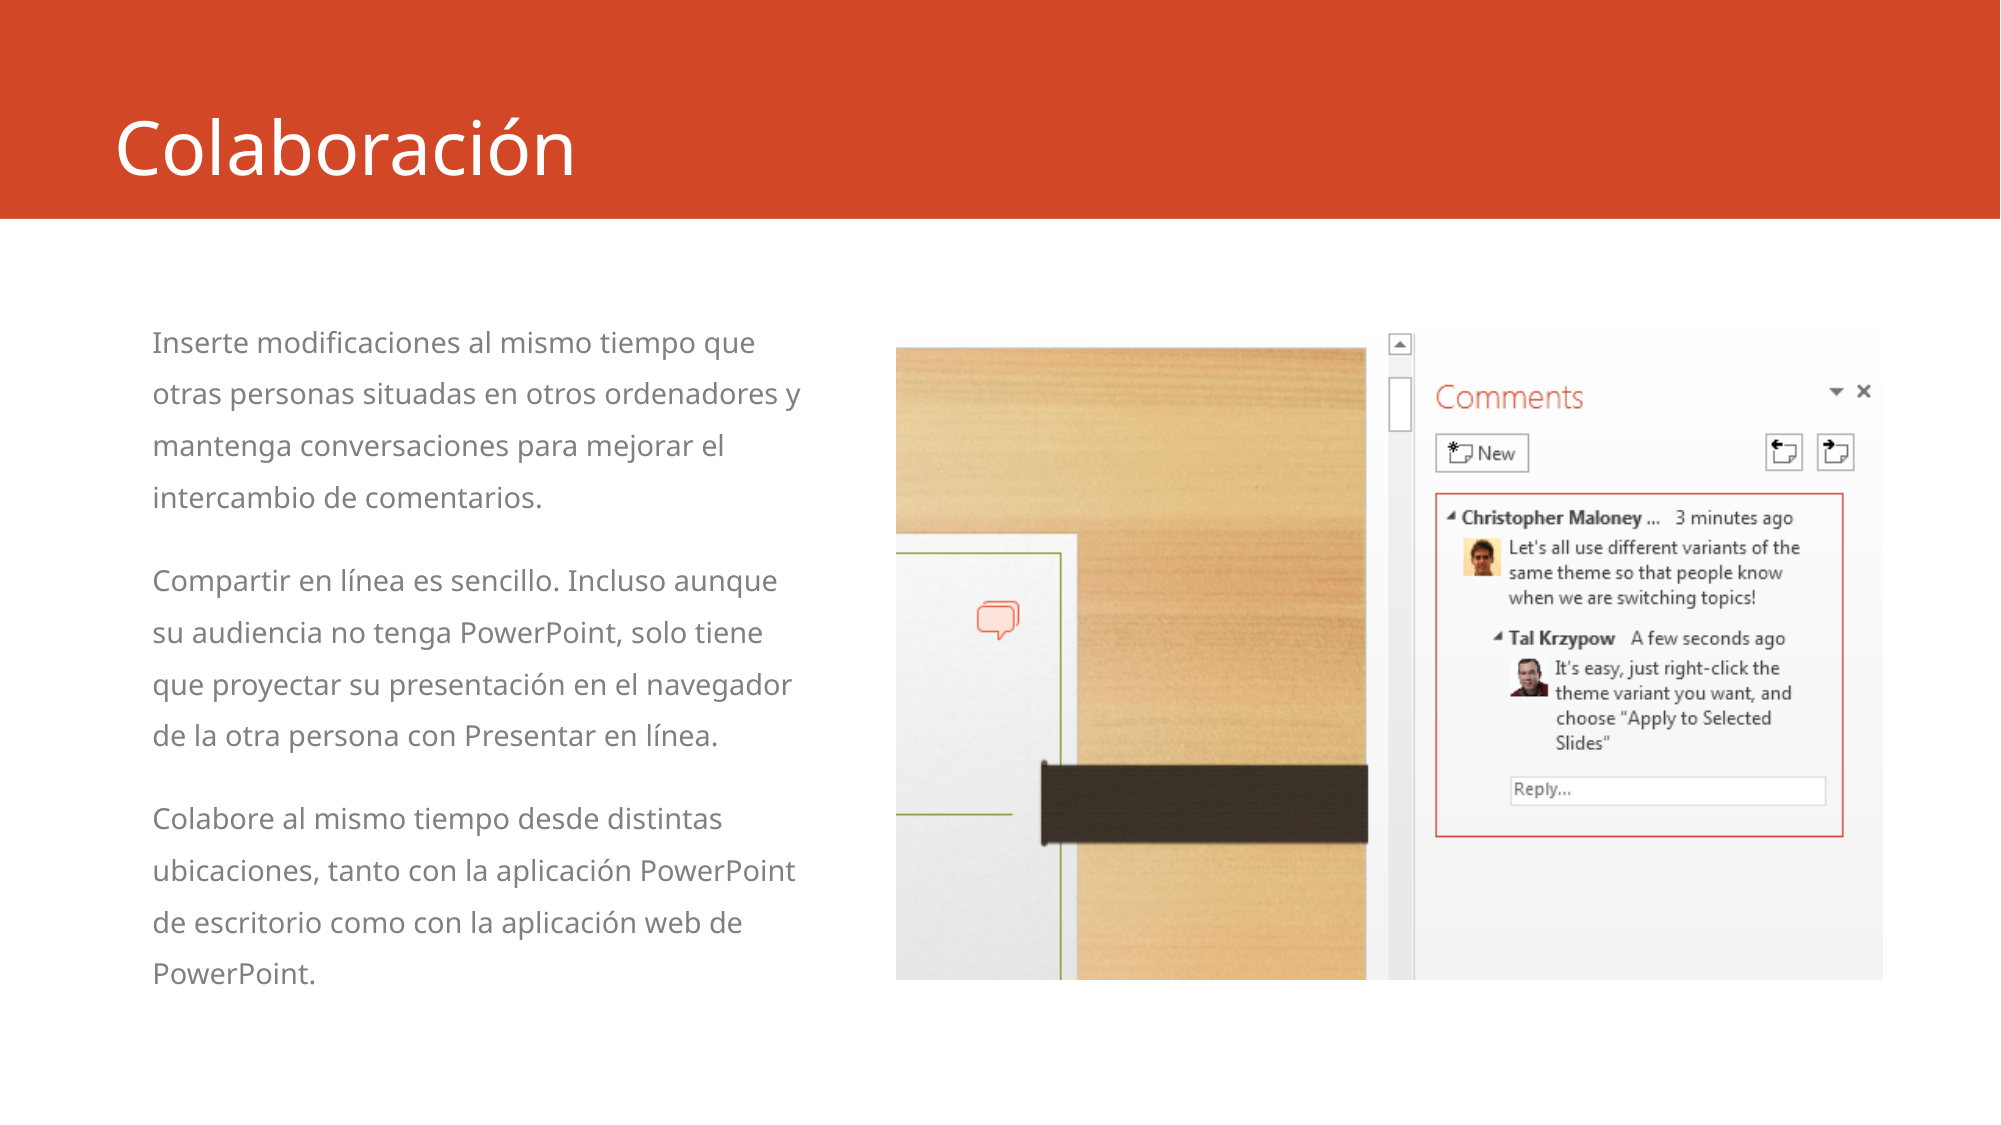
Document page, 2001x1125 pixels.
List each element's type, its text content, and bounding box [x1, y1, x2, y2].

picture [896, 332, 1883, 980]
list Inserte modificaciones al mismo tiempo que otras personas situadas en otros ordenadores y mantenga conversaciones para mejorar el intercambio de comentarios. Compartir en línea es sencillo. Incluso aunque su audiencia no tenga PowerPoint, solo tiene que proyectar su presentación en el navegador de la otra persona con Presentar en línea. Colabore al mismo tiempo desde distintas ubicaciones, tanto con la aplicación PowerPoint de escritorio como con la aplicación web de PowerPoint. [137, 299, 822, 1014]
title Colaboración [99, 0, 1863, 199]
